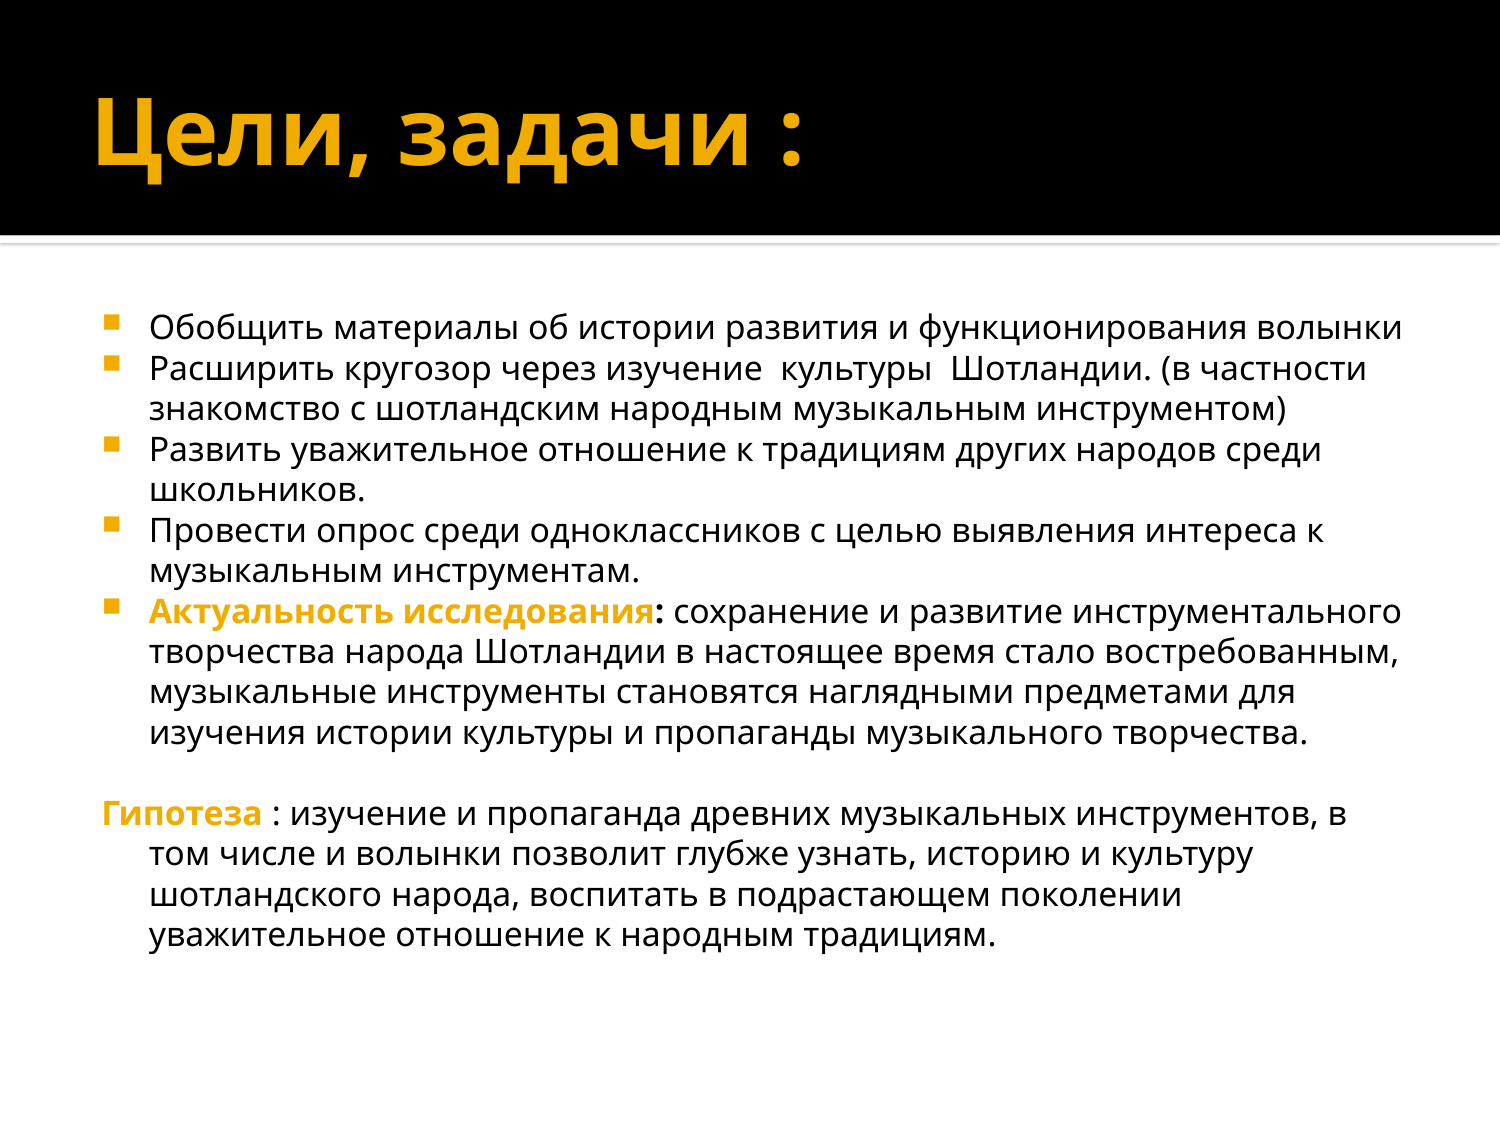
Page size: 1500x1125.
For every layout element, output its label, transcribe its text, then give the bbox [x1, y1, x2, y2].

list Обобщить материалы об истории развития и функционирования волынки Расширить кругозор через изучение культуры Шотландии. (в частности знакомство с шотландским народным музыкальным инструментом) Развить уважительное отношение к традициям других народов среди школьников. Провести опрос среди одноклассников с целью выявления интереса к музыкальным инструментам. Актуальность исследования: сохранение и развитие инструментального творчества народа Шотландии в настоящее время стало востребованным, музыкальные инструменты становятся наглядными предметами для изучения истории культуры и пропаганды музыкального творчества. Гипотеза : изучение и пропаганда древних музыкальных инструментов, в том числе и волынки позволит глубже узнать, историю и культуру шотландского народа, воспитать в подрастающем поколении уважительное отношение к народным традициям. [75, 291, 1425, 1050]
title Цели, задачи : [75, 25, 1425, 231]
